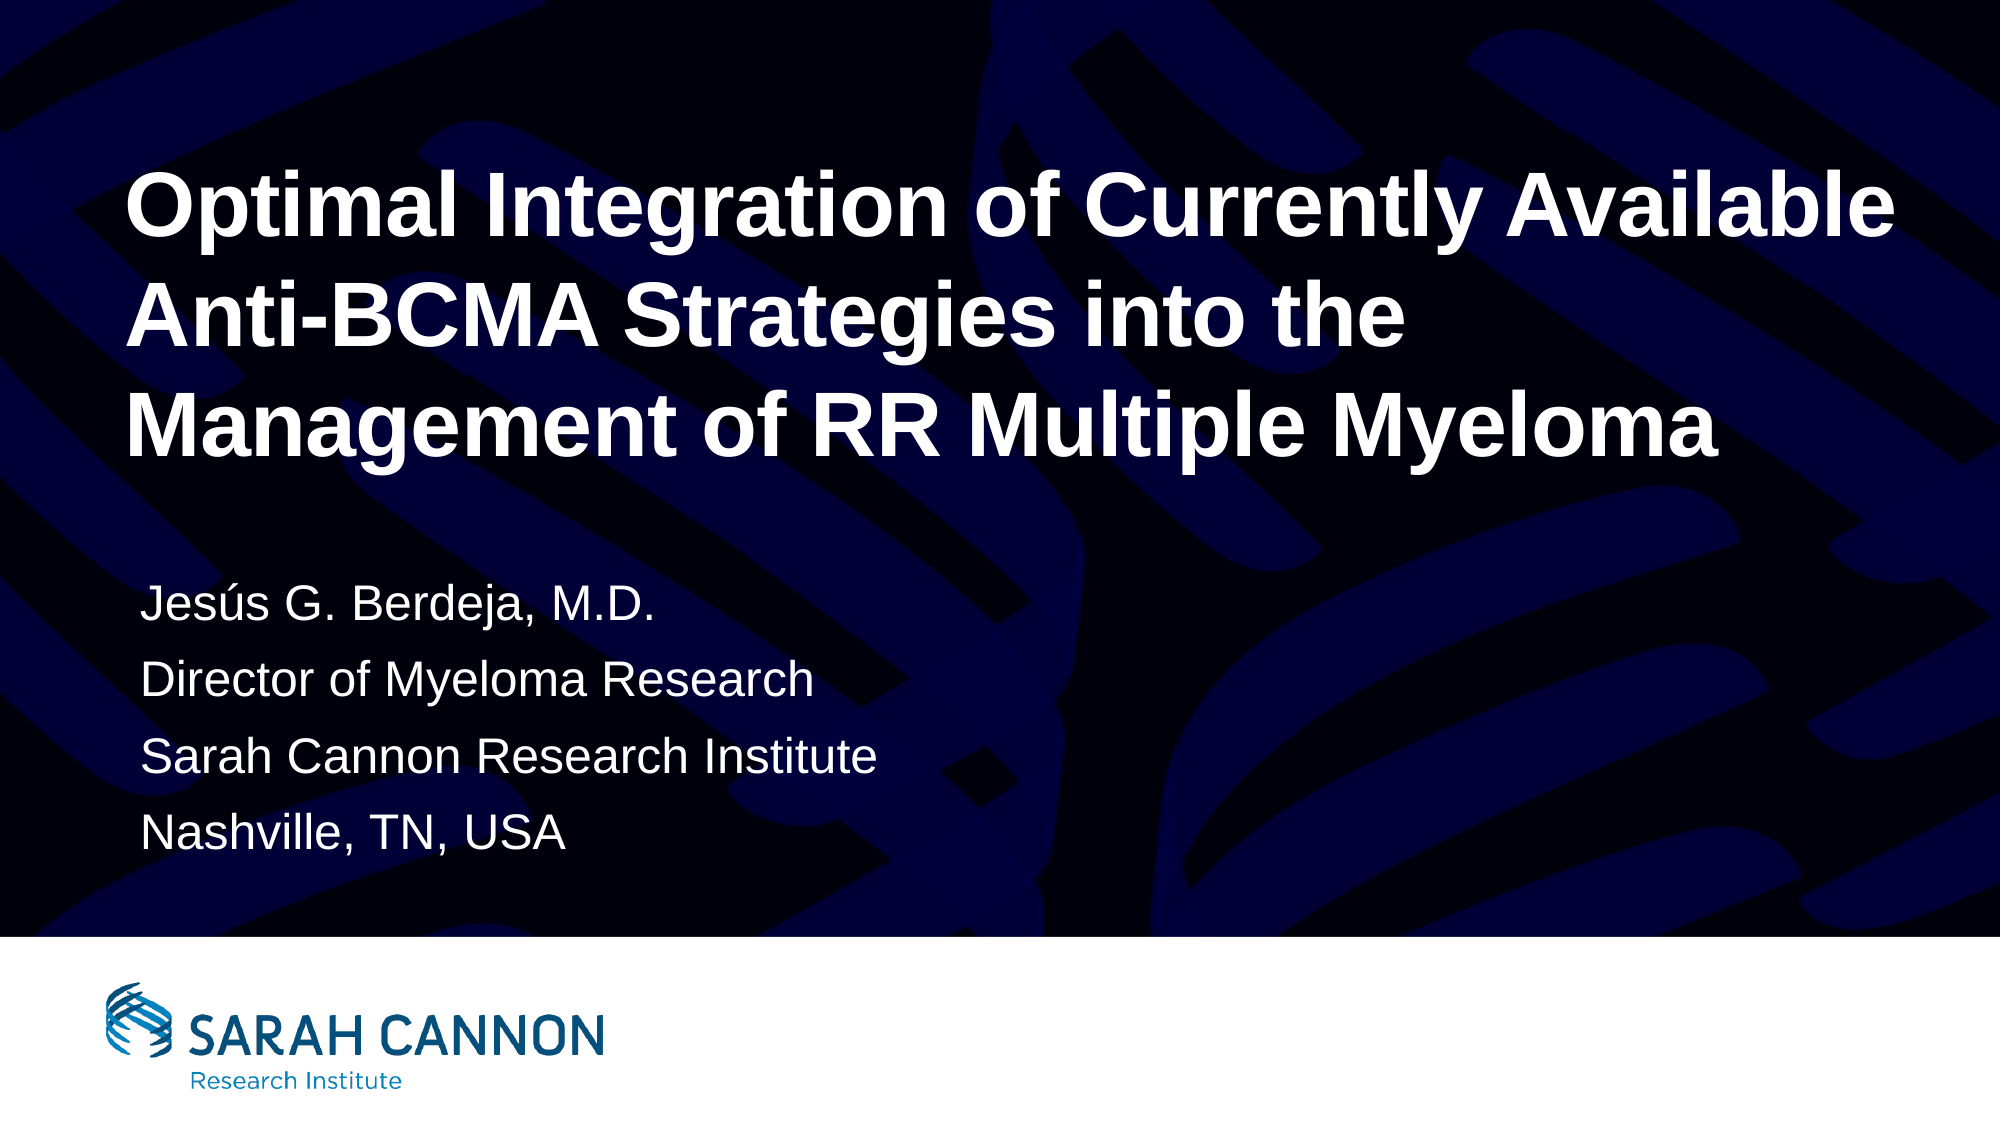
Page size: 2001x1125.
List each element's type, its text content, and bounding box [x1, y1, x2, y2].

picture [0, 0, 2000, 936]
title Optimal Integration of Currently Available Anti-BCMA Strategies into the Management of RR Multiple Myeloma [124, 259, 1938, 475]
picture [288, 1079, 294, 1089]
picture [194, 1075, 202, 1080]
list Jesús G. Berdeja, M.D. Director of Myeloma Research Sarah Cannon Research Institute Nashville, TN, USA [124, 562, 975, 675]
picture [106, 982, 603, 1089]
picture [194, 1083, 201, 1089]
